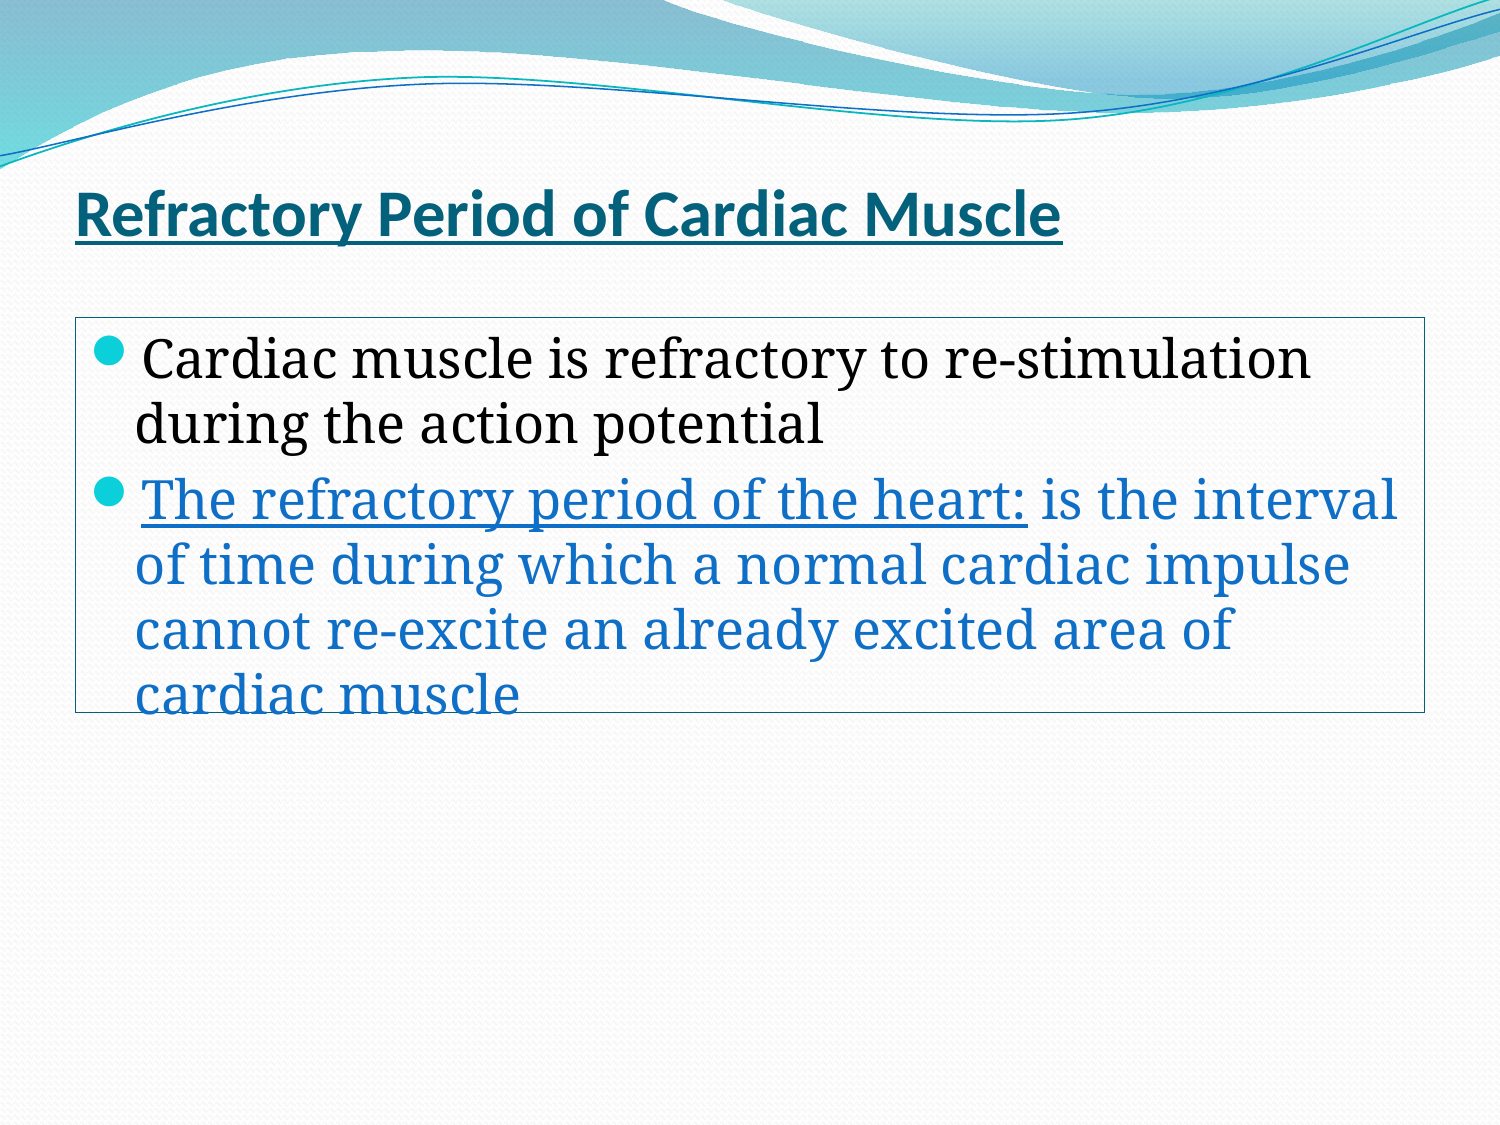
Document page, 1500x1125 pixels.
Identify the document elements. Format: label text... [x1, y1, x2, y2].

list Cardiac muscle is refractory to re-stimulation during the action potential The refractory period of the heart: is the interval of time during which a normal cardiac impulse cannot re-excite an already excited area of cardiac muscle [75, 317, 1425, 713]
title Refractory Period of Cardiac Muscle [75, 62, 1425, 250]
